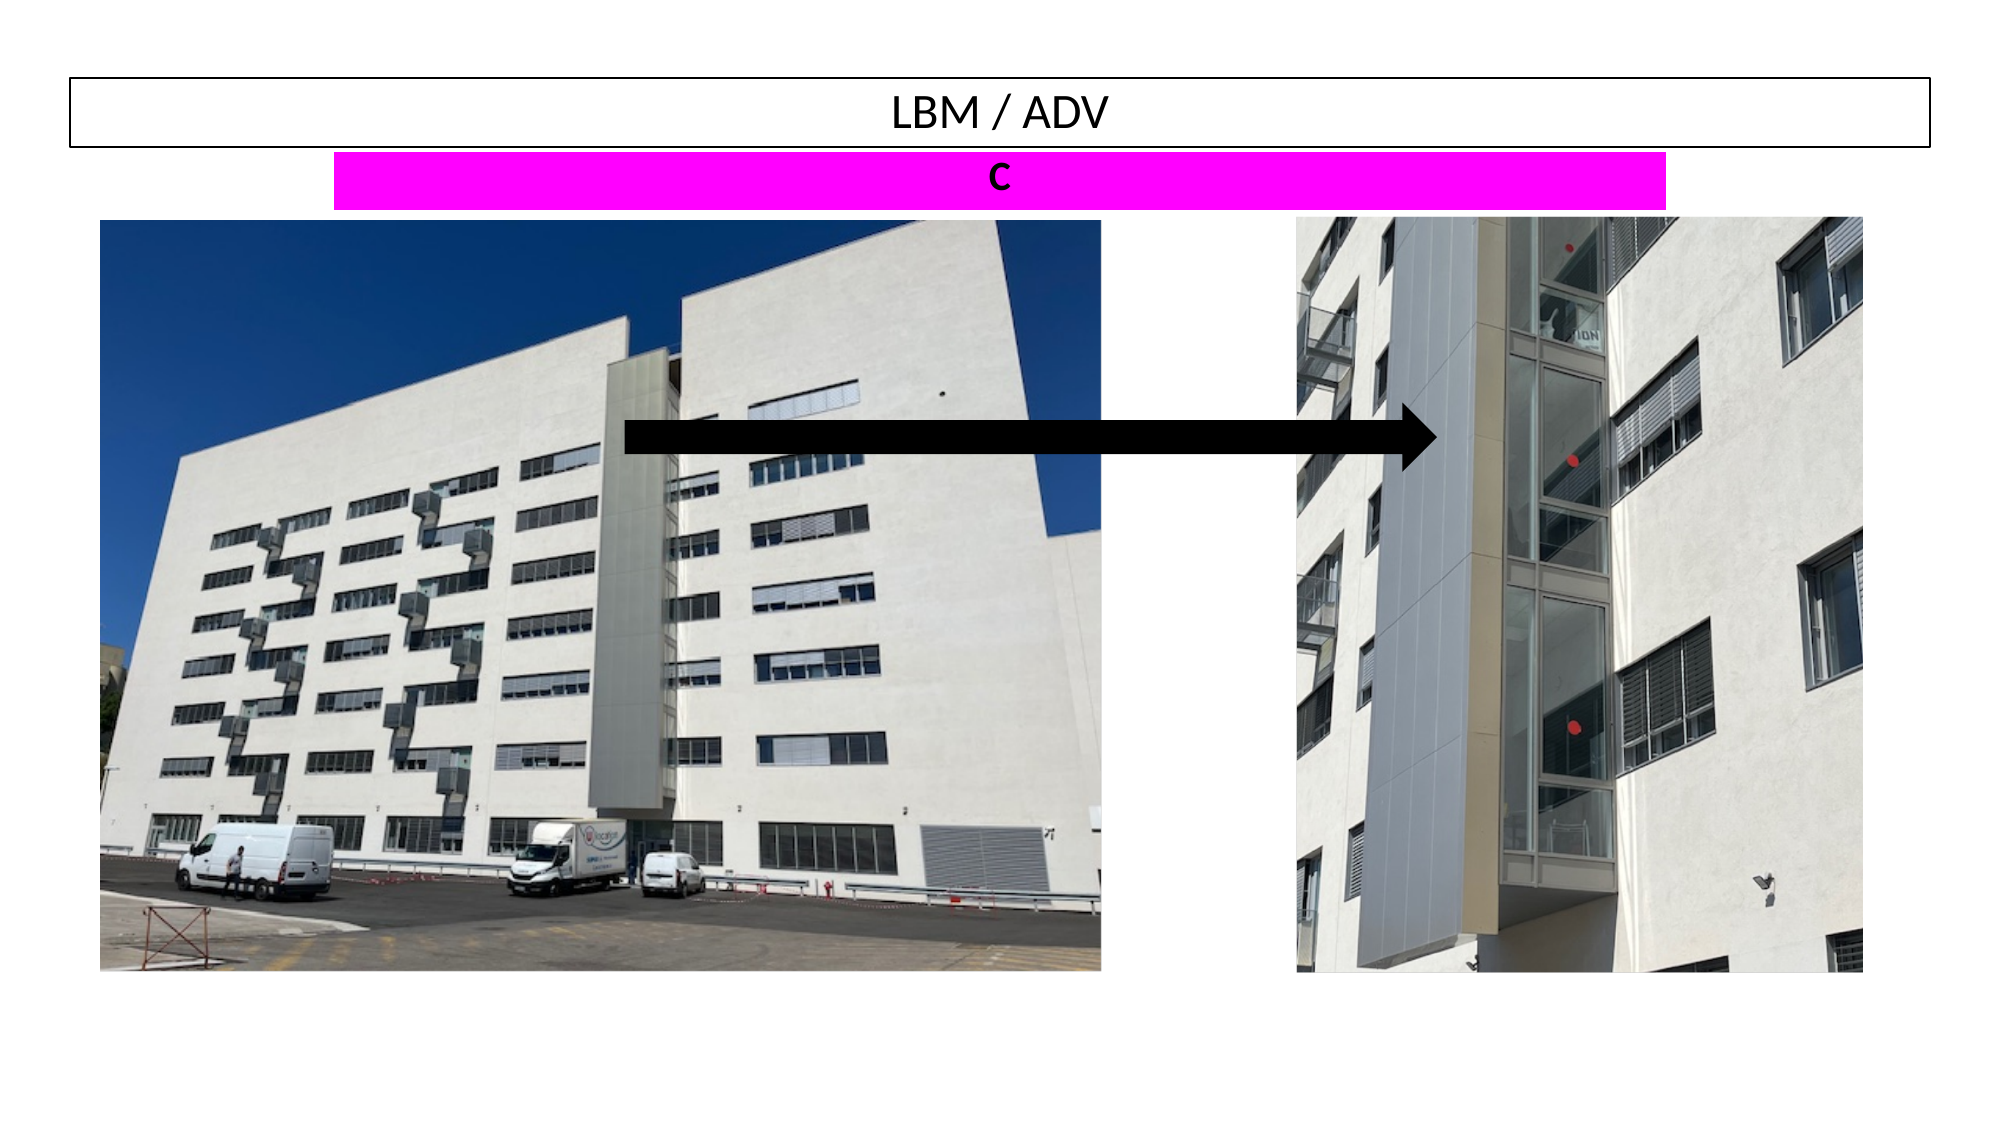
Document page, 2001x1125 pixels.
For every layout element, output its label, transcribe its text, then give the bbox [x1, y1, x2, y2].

table_header C [334, 152, 1666, 210]
text_box [1103, 420, 1200, 455]
picture [1200, 217, 1957, 973]
subtitle LBM / ADV [70, 78, 1930, 148]
picture [100, 220, 1103, 973]
